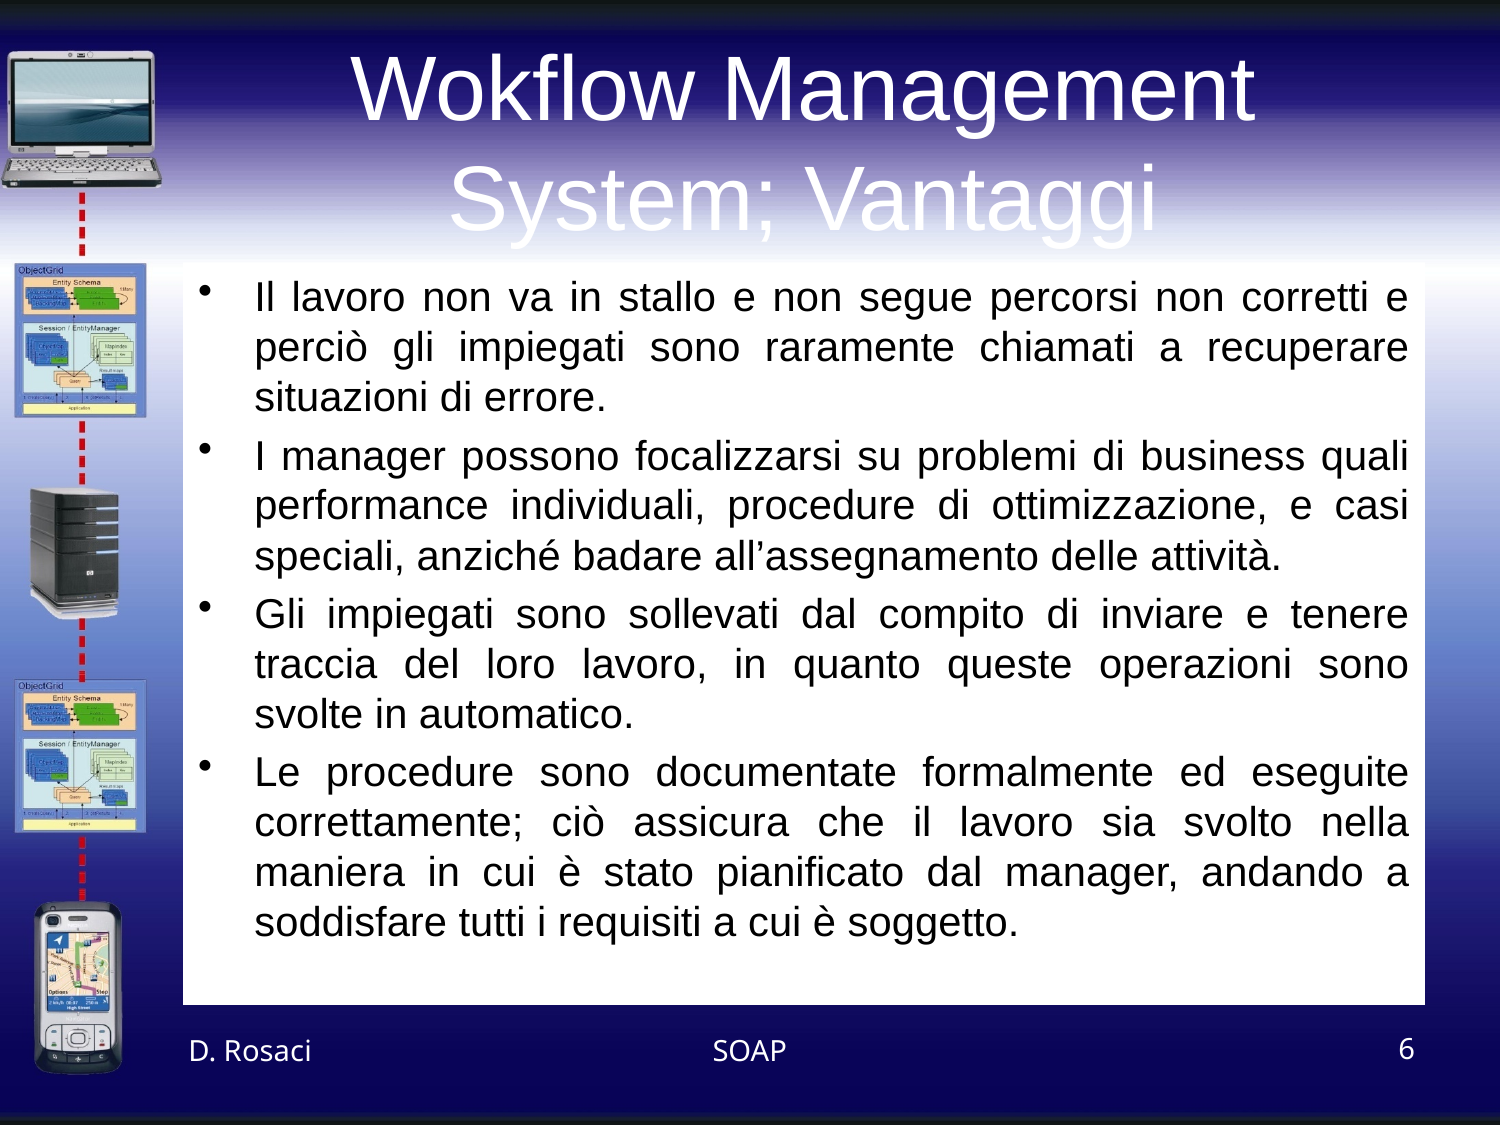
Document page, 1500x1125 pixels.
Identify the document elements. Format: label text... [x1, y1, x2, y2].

title Wokflow Management System; Vantaggi [182, 44, 1426, 233]
slide_number D. Rosaci [74, 1024, 426, 1103]
picture [0, 0, 1500, 1125]
list Il lavoro non va in stallo e non segue percorsi non corretti e perciò gli impiegati sono raramente chiamati a recuperare situazioni di errore. I manager possono focalizzarsi su problemi di business quali performance individuali, procedure di ottimizzazione, e casi speciali, anziché badare all’assegnamento delle attività. Gli impiegati sono sollevati dal compito di inviare e tenere traccia del loro lavoro, in quanto queste operazioni sono svolte in automatico. Le procedure sono documentate formalmente ed eseguite correttamente; ciò assicura che il lavoro sia svolto nella maniera in cui è stato pianificato dal manager, andando a soddisfare tutti i requisiti a cui è soggetto. [182, 262, 1426, 1006]
footer SOAP [512, 1024, 988, 1103]
